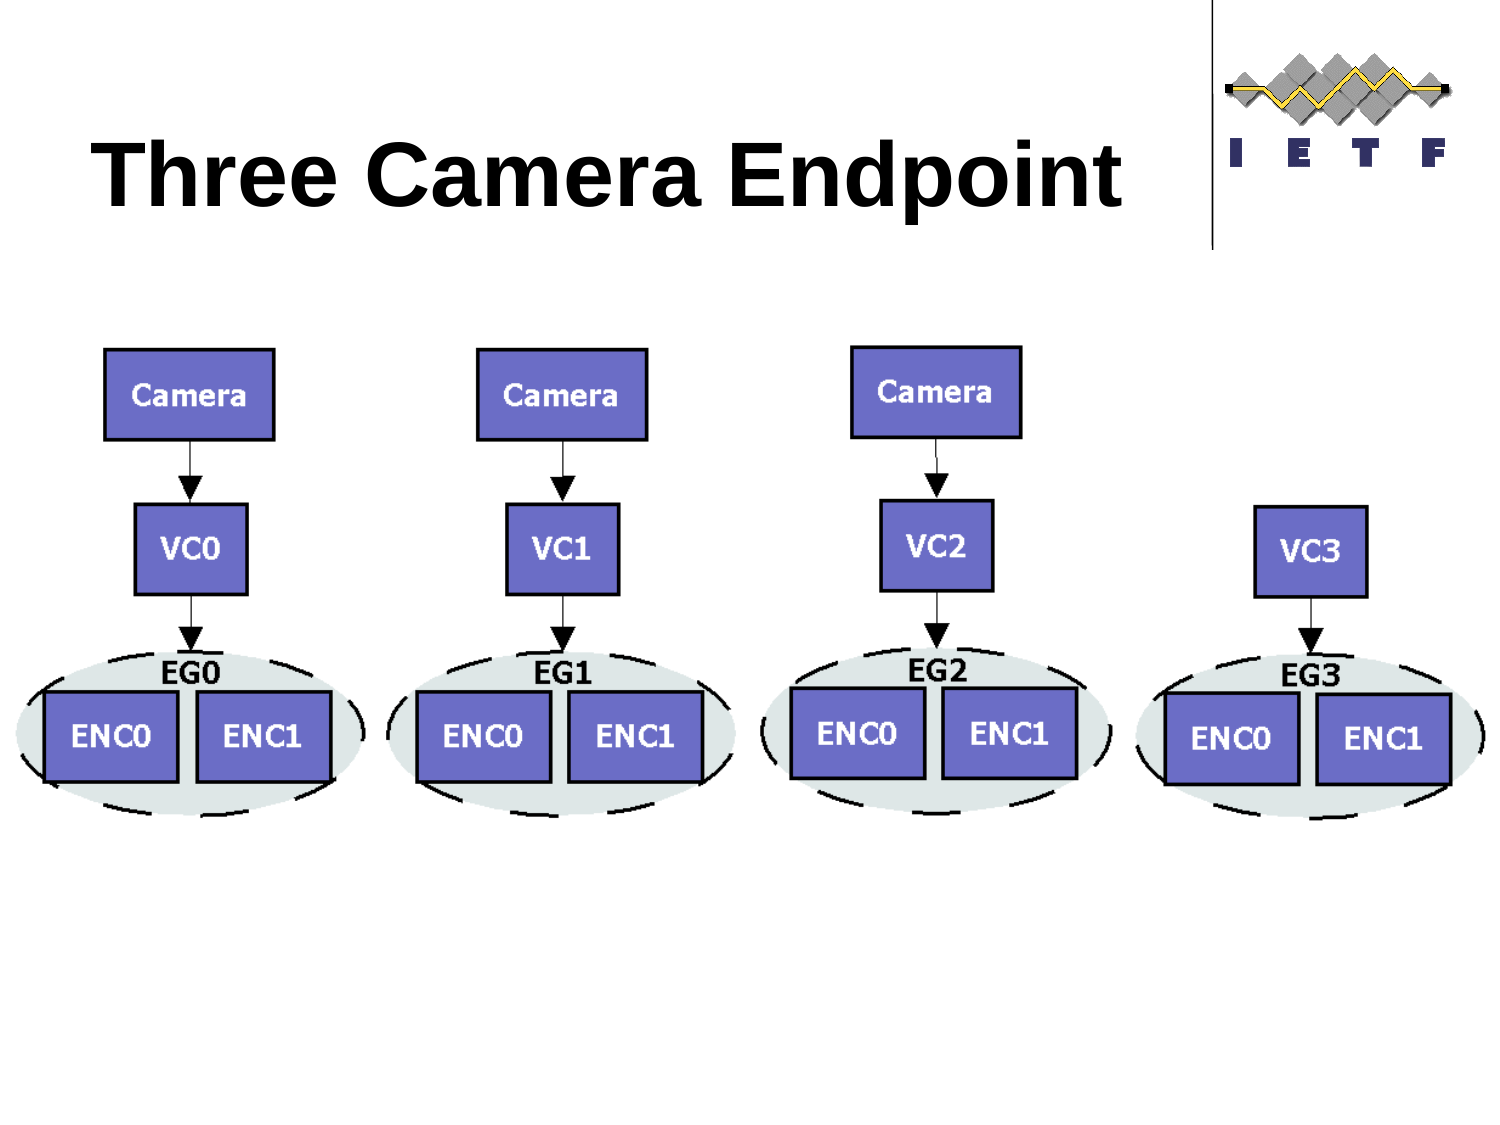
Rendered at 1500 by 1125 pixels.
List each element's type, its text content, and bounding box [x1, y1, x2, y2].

title Three Camera Endpoint [74, 19, 1201, 233]
picture [1212, 37, 1463, 181]
picture [0, 337, 1500, 829]
